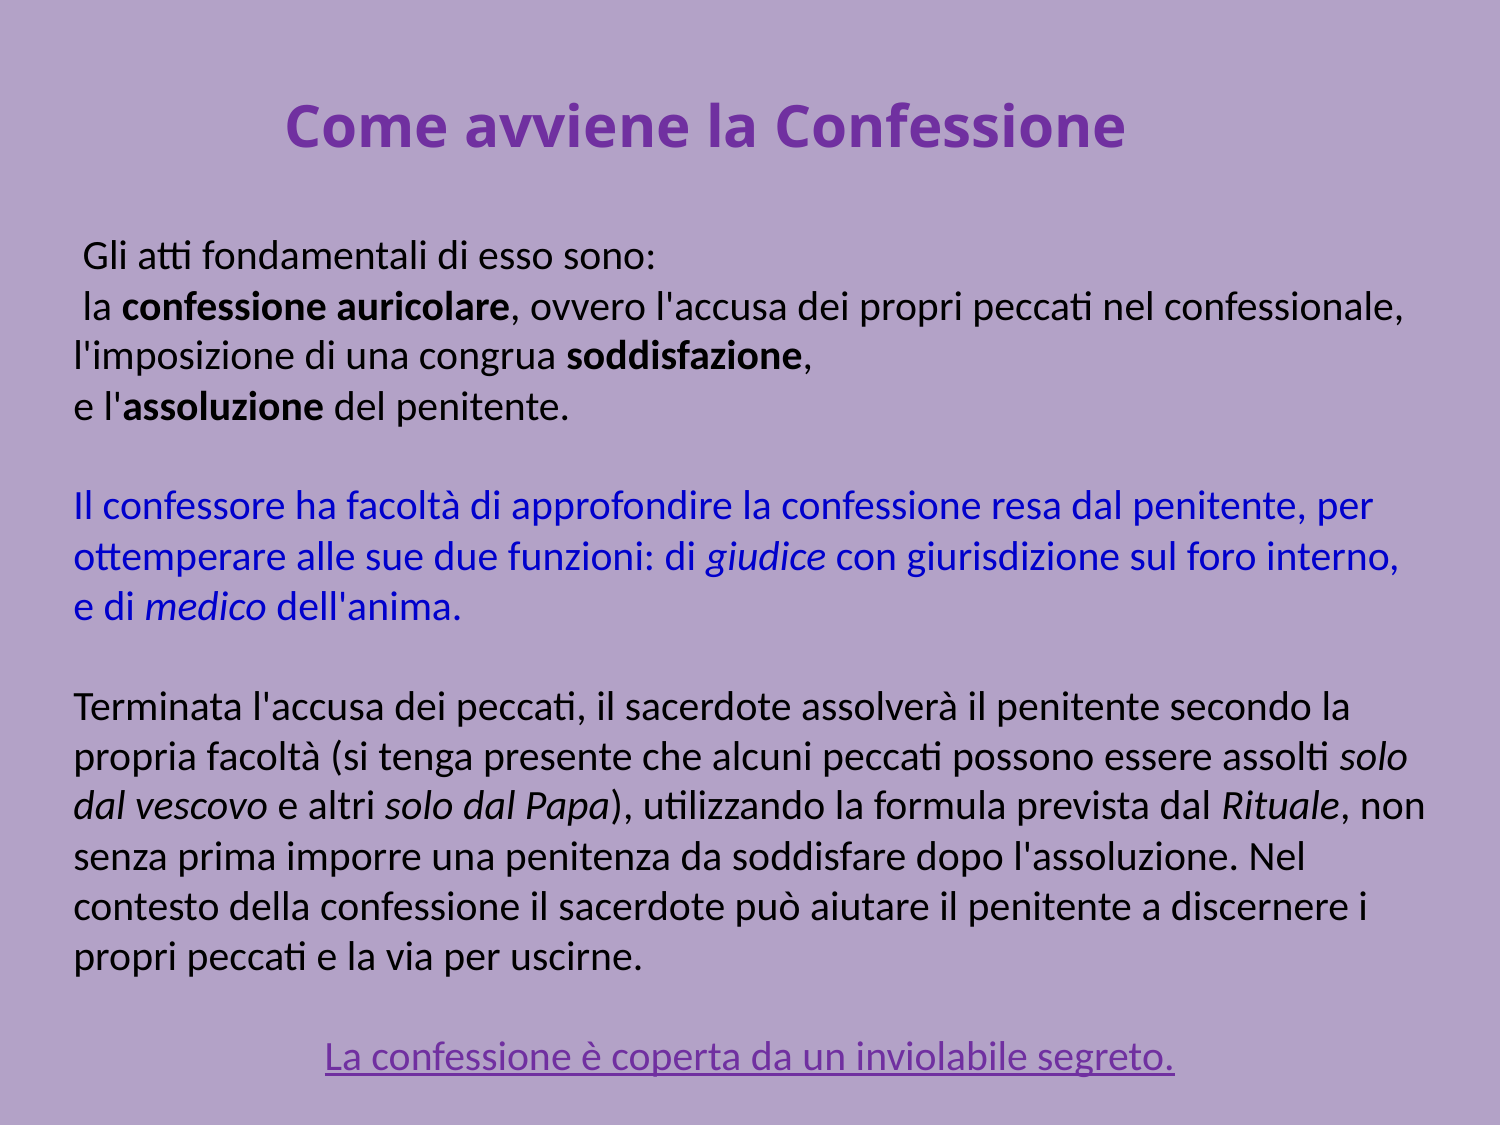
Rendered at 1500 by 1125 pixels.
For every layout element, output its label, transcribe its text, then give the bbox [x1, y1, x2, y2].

text_box Come avviene la Confessione [269, 81, 1196, 237]
text_box Gli atti fondamentali di esso sono: la confessione auricolare, ovvero l'accusa dei propri peccati nel confessionale, l'imposizione di una congrua soddisfazione, e l'assoluzione del penitente. Il confessore ha facoltà di approfondire la confessione resa dal penitente, per ottemperare alle sue due funzioni: di giudice con giurisdizione sul foro interno, e di medico dell'anima. Terminata l'accusa dei peccati, il sacerdote assolverà il penitente secondo la propria facoltà (si tenga presente che alcuni peccati possono essere assolti solo dal vescovo e altri solo dal Papa), utilizzando la formula prevista dal Rituale, non senza prima imporre una penitenza da soddisfare dopo l'assoluzione. Nel contesto della confessione il sacerdote può aiutare il penitente a discernere i propri peccati e la via per uscirne. La confessione è coperta da un inviolabile segreto. [58, 175, 1442, 1125]
